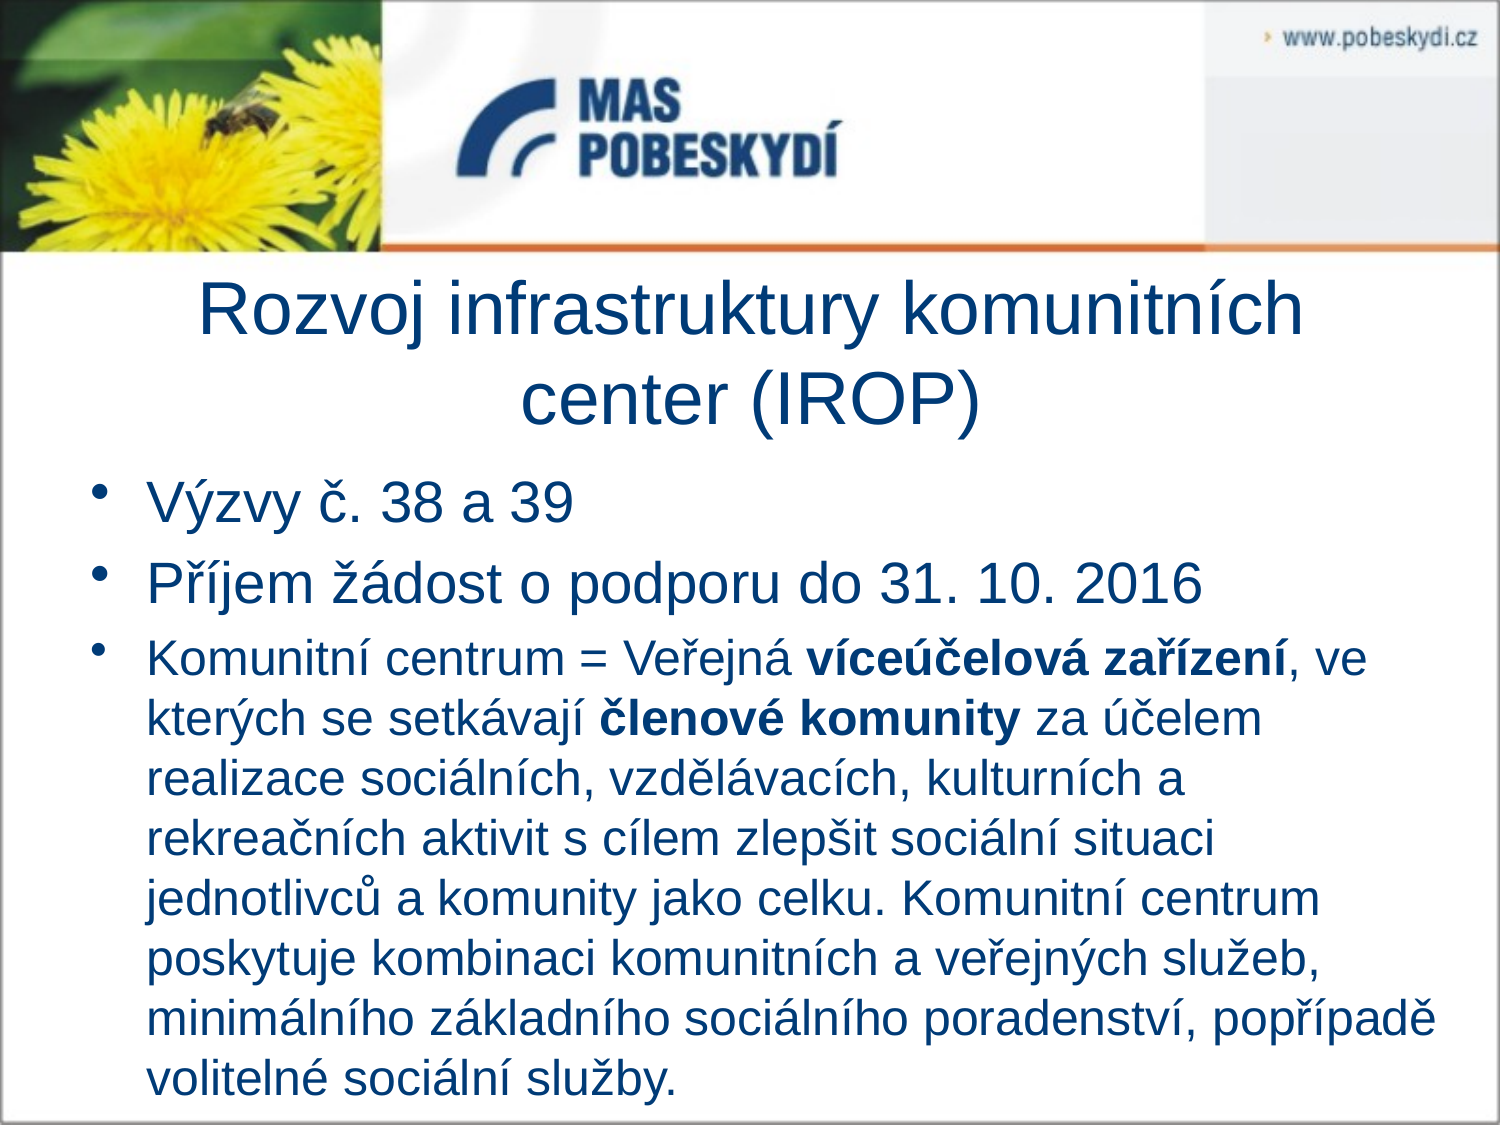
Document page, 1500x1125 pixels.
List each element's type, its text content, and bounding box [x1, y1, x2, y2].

title Rozvoj infrastruktury komunitních center (IROP) [76, 255, 1428, 444]
picture [0, 0, 1500, 1125]
list Výzvy č. 38 a 39 Příjem žádost o podporu do 31. 10. 2016 Komunitní centrum = Veřejná víceúčelová zařízení, ve kterých se setkávají členové komunity za účelem realizace sociálních, vzdělávacích, kulturních a rekreačních aktivit s cílem zlepšit sociální situaci jednotlivců a komunity jako celku. Komunitní centrum poskytuje kombinaci komunitních a veřejných služeb, minimálního základního sociálního poradenství, popřípadě volitelné sociální služby. [74, 455, 1471, 1006]
